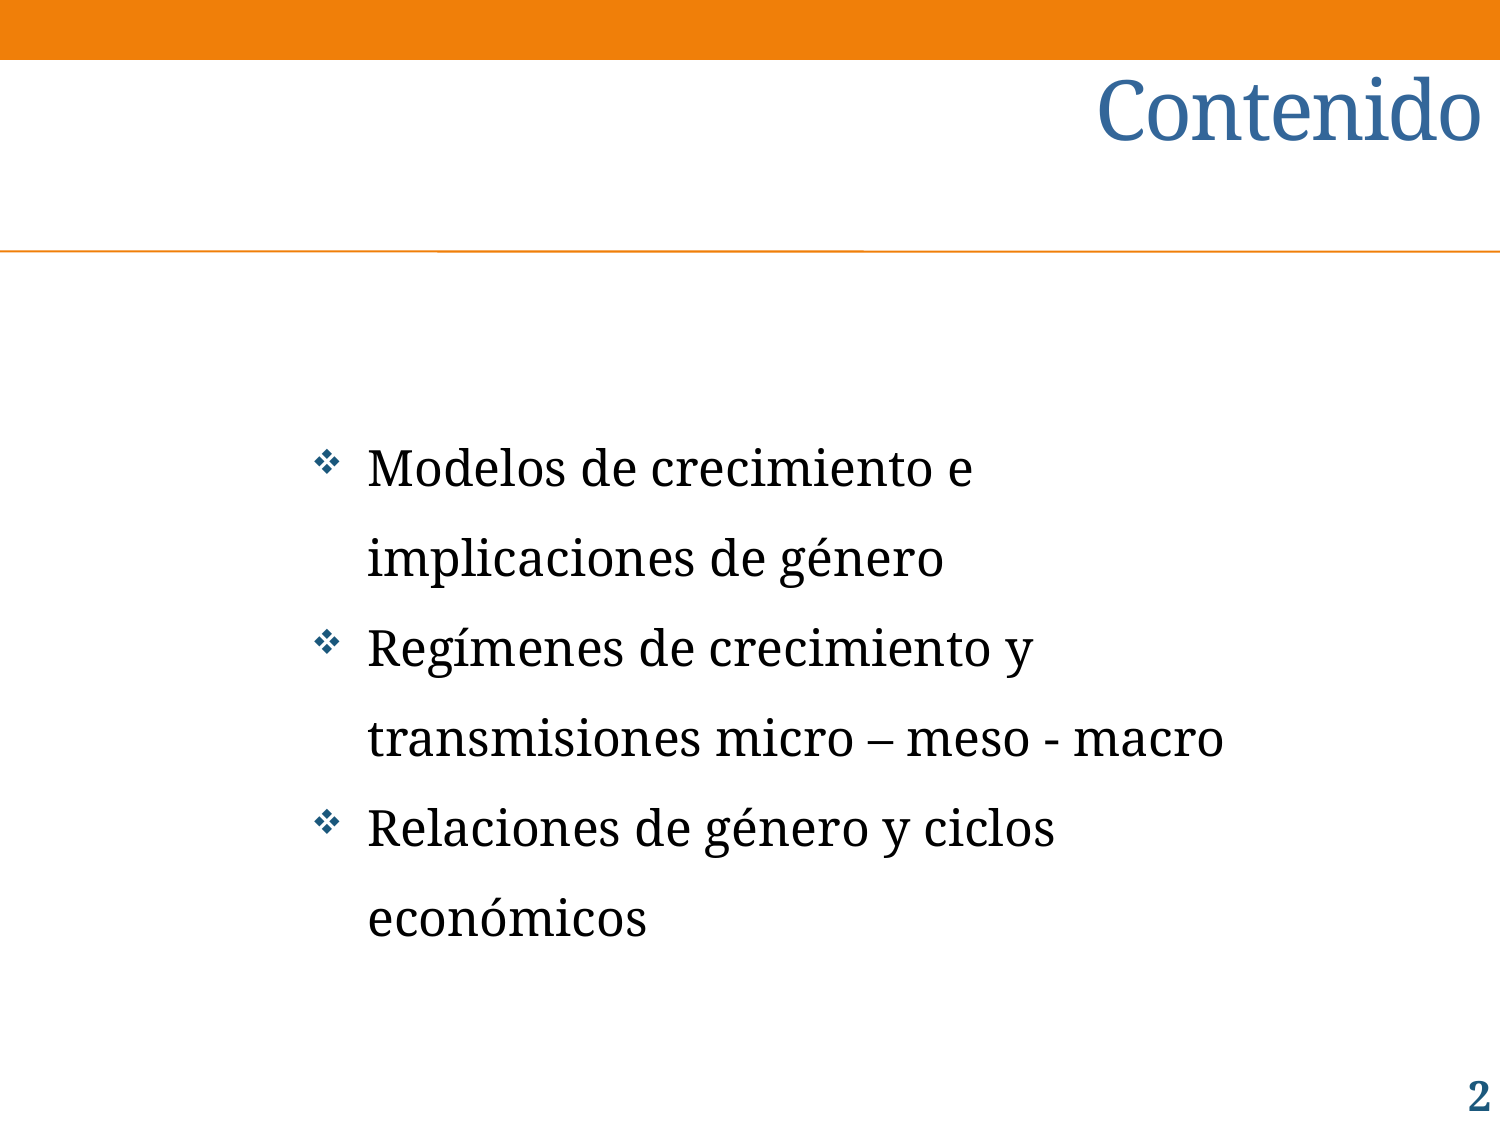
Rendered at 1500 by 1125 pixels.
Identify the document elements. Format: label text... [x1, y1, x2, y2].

text_box Modelos de crecimiento e implicaciones de género Regímenes de crecimiento y transmisiones micro – meso - macro Relaciones de género y ciclos económicos [296, 399, 1244, 954]
title Contenido [0, 25, 1500, 189]
slide_number 2 [1331, 1071, 1500, 1125]
